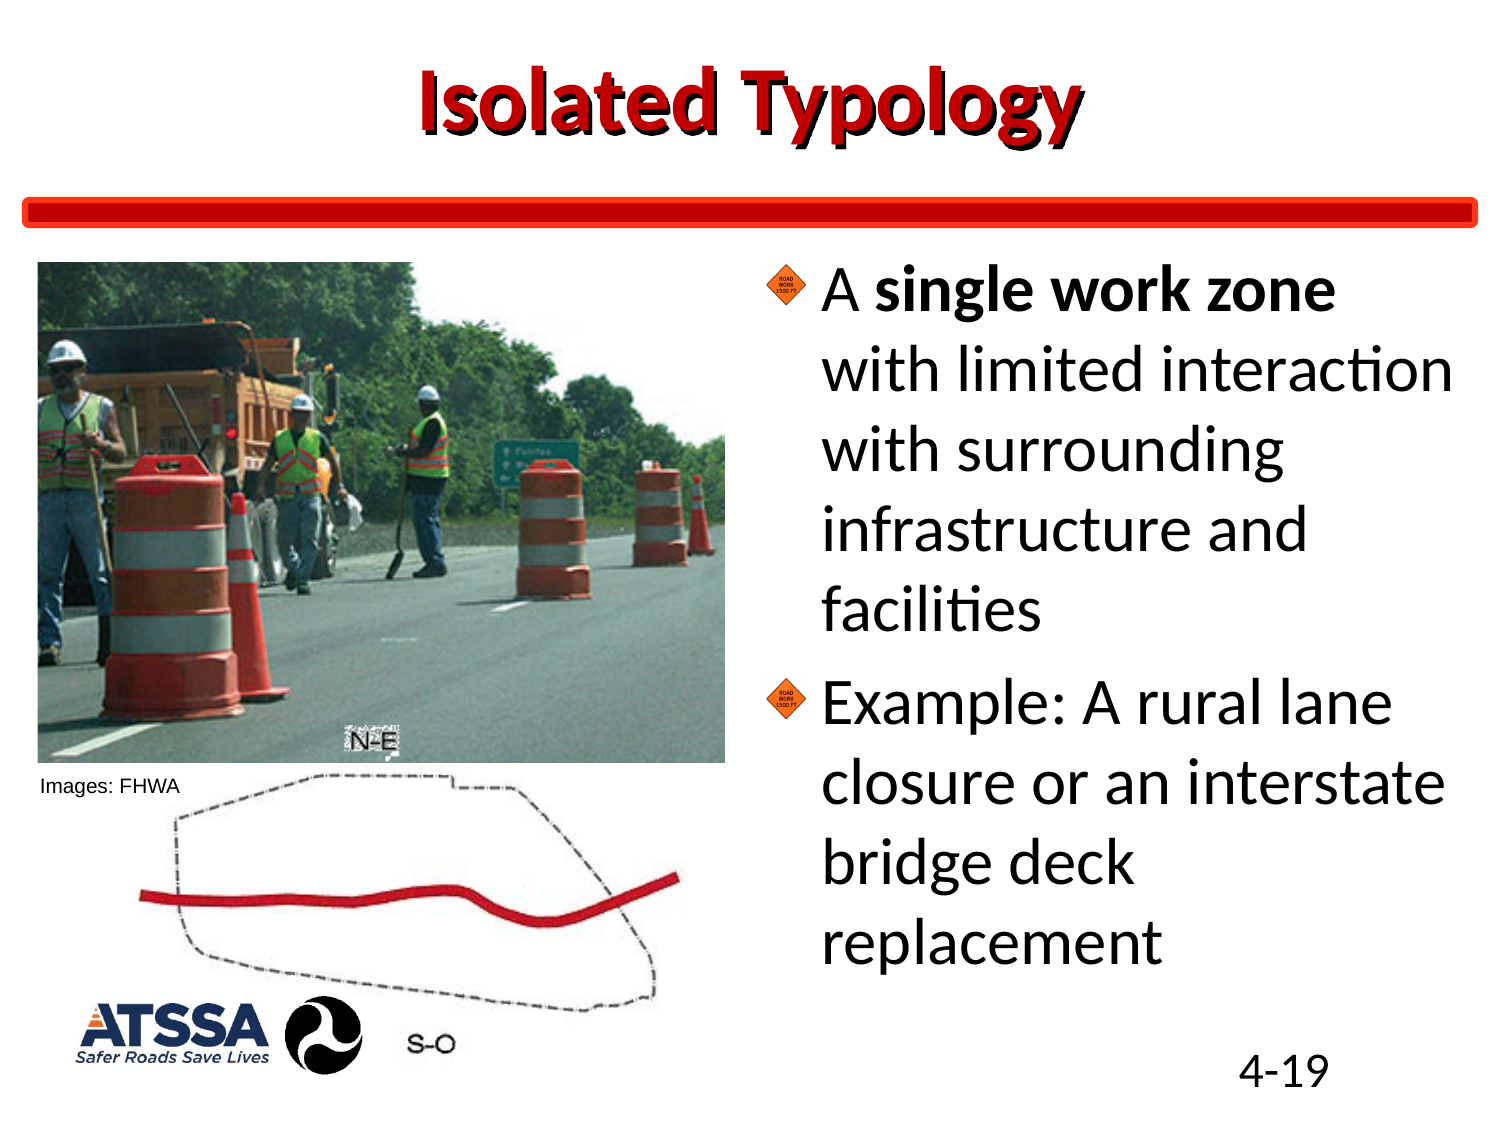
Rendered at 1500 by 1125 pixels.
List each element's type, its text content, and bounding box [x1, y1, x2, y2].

picture [765, 677, 807, 720]
picture [765, 263, 807, 306]
title Isolated Typology [0, 0, 1500, 188]
picture [37, 262, 726, 1125]
text_box Images: FHWA [24, 764, 107, 805]
list A single work zone with limited interaction with surrounding infrastructure and facilities Example: A rural lane closure or an interstate bridge deck replacement [749, 237, 1476, 1101]
